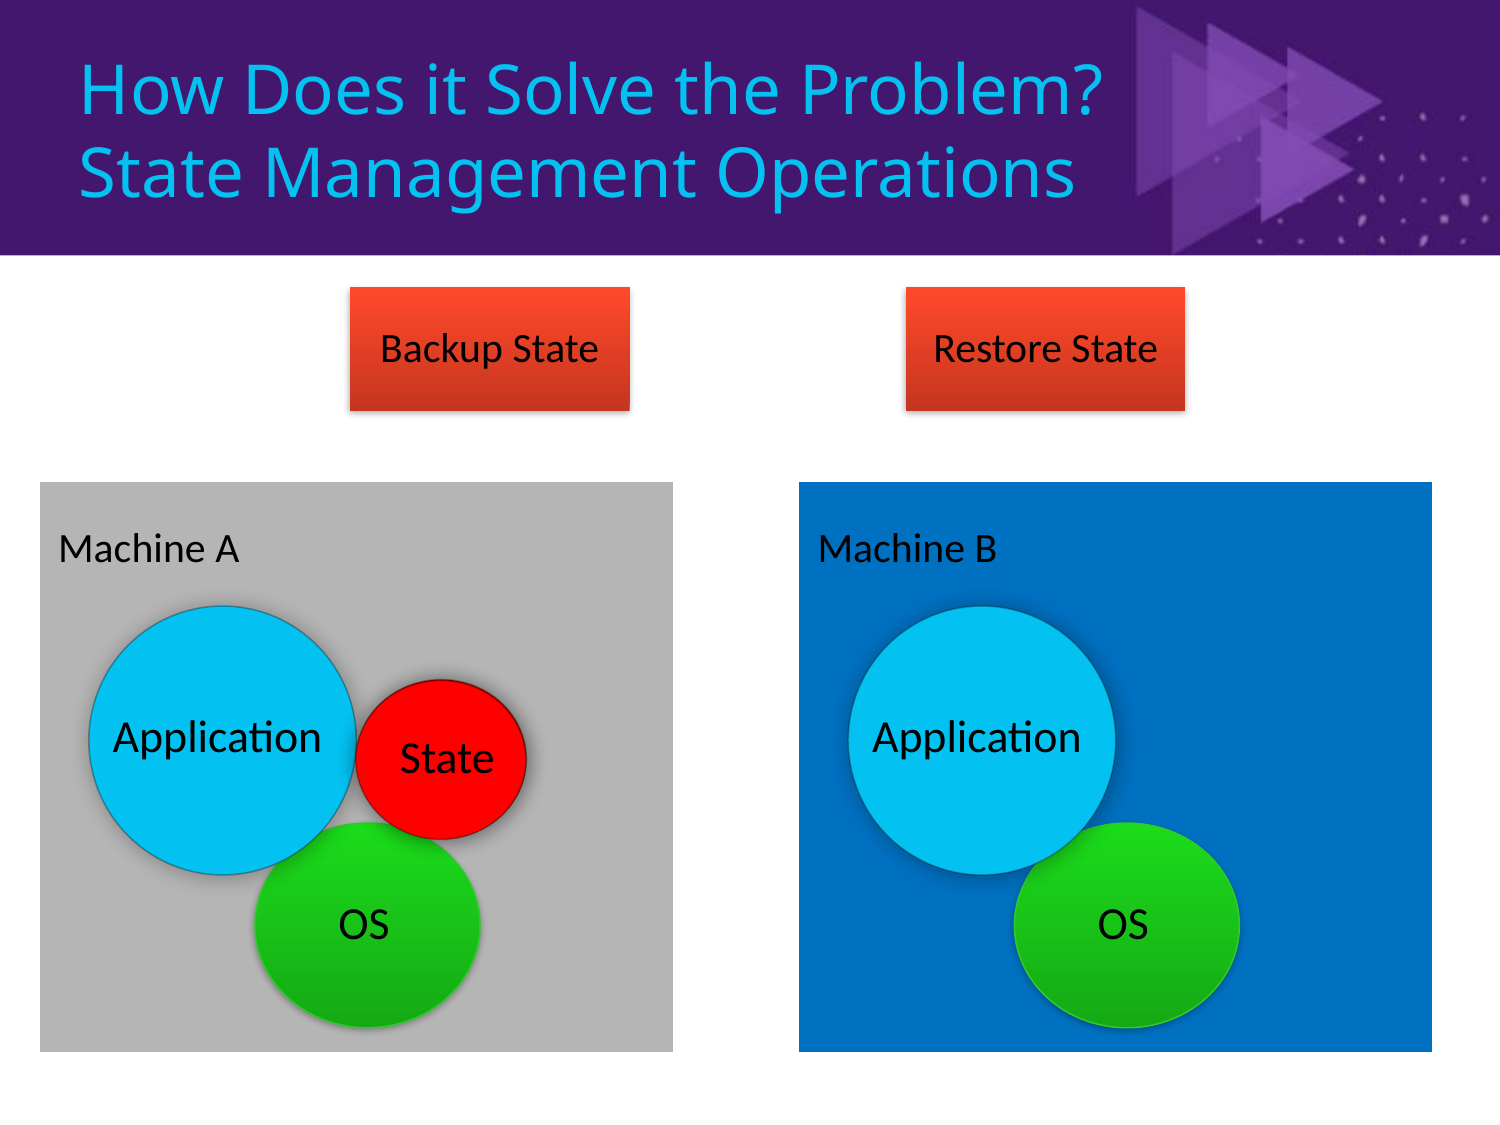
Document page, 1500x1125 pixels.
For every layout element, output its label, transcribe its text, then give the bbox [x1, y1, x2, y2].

text_box Backup State [349, 287, 630, 411]
text_box [254, 849, 481, 1029]
text_box Machine B [817, 520, 998, 571]
text_box [856, 788, 1108, 876]
text_box [795, 478, 1436, 1056]
text_box Machine A [58, 520, 240, 571]
text_box Application [821, 688, 1133, 788]
title How Does it Solve the Problem? State Management Operations [63, 37, 1436, 220]
text_box OS [1045, 875, 1201, 974]
text_box [1013, 822, 1241, 1029]
text_box [858, 605, 1106, 688]
text_box Application [62, 688, 285, 788]
picture [0, 0, 1500, 255]
text_box [96, 788, 303, 876]
text_box [98, 605, 342, 688]
text_box [36, 478, 677, 1056]
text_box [291, 680, 603, 840]
text_box Restore State [905, 287, 1186, 411]
text_box OS [286, 875, 442, 974]
